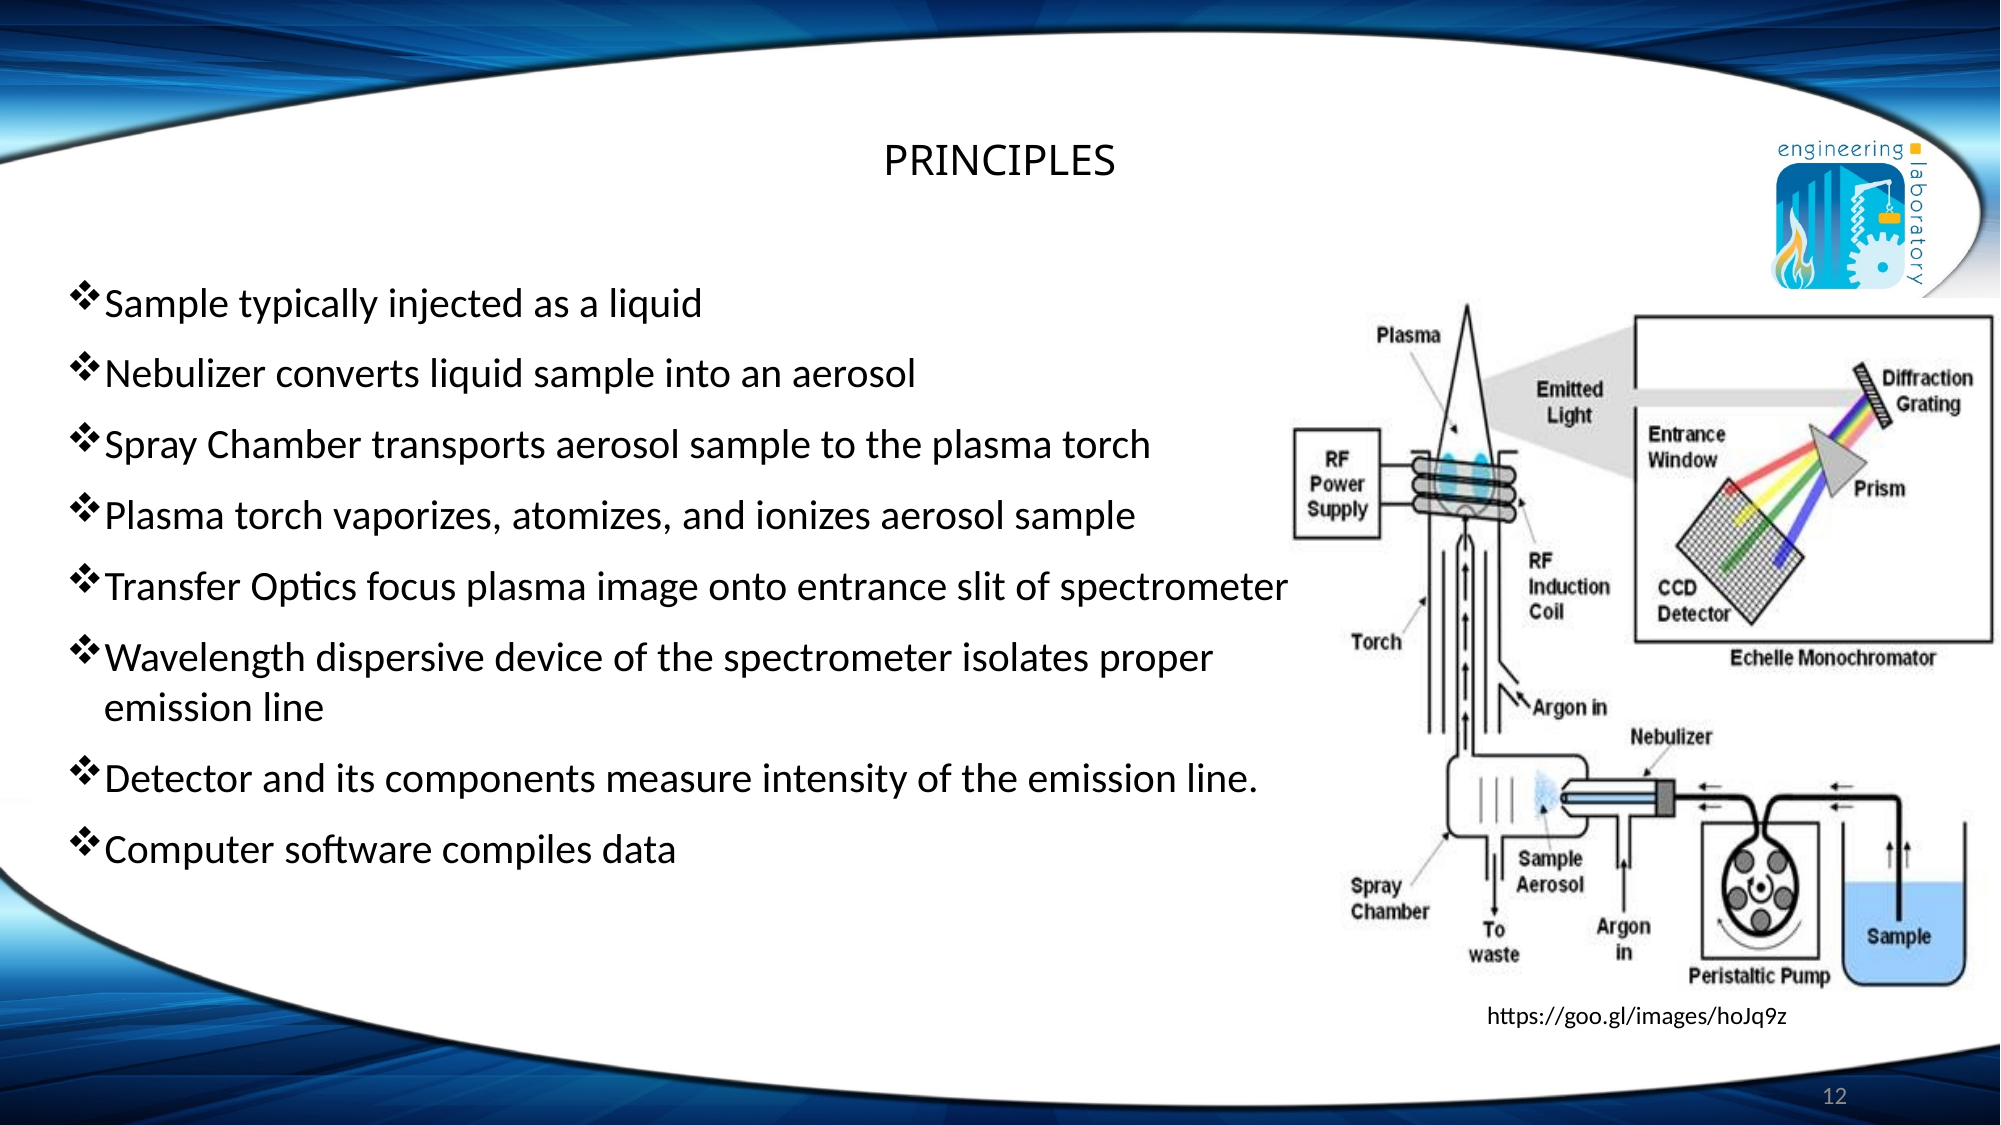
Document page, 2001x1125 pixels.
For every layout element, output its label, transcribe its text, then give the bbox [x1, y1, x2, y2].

text_box https://goo.gl/images/hoJq9z [1472, 993, 1803, 1038]
picture [0, 0, 2000, 1125]
title PRINCIPLES [137, 86, 1863, 234]
slide_number 12 [1412, 1065, 1863, 1125]
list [1289, 298, 2000, 993]
text_box Sample typically injected as a liquid Nebulizer converts liquid sample into an aerosol Spray Chamber transports aerosol sample to the plasma torch Plasma torch vaporizes, atomizes, and ionizes aerosol sample Transfer Optics focus plasma image onto entrance slit of spectrometer Wavelength dispersive device of the spectrometer isolates proper emission line Detector and its components measure intensity of the emission line. Computer software compiles data [51, 267, 1381, 1044]
